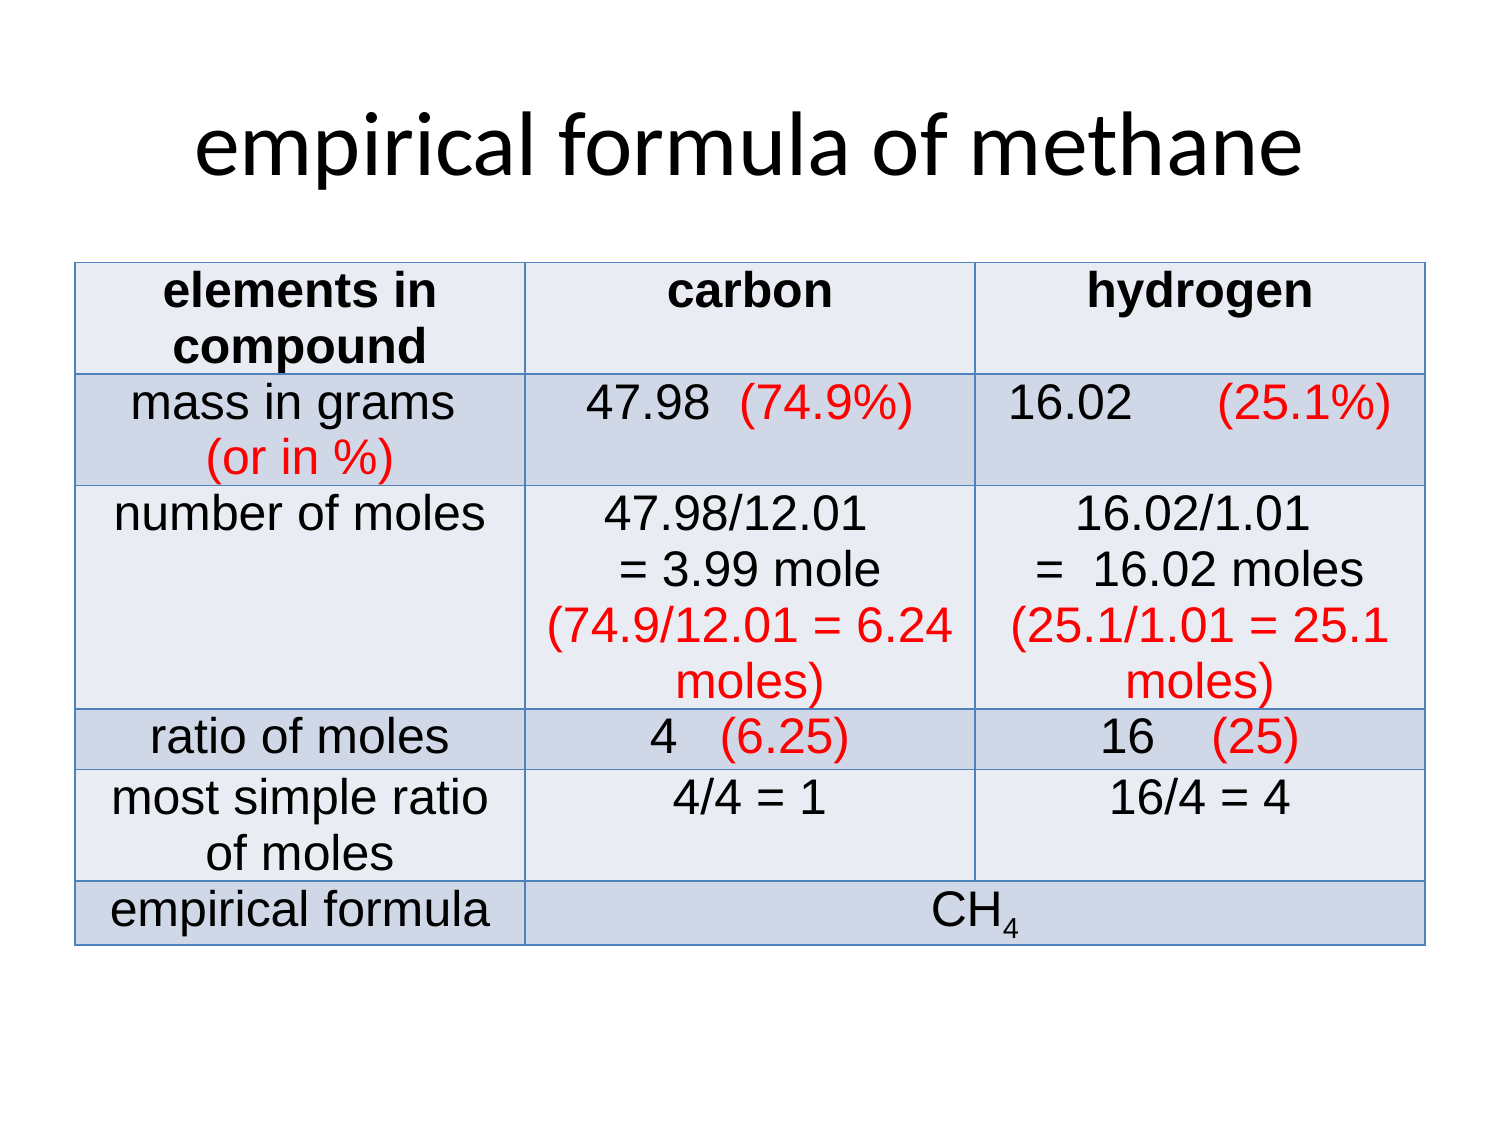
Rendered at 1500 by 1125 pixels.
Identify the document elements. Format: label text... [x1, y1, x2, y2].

table_cell empirical formula [76, 882, 524, 944]
table_cell 16 (25) [976, 710, 1424, 769]
table_cell 47.98 (74.9%) [526, 375, 974, 485]
table_header elements in compound [76, 263, 524, 373]
table_cell 16.02 (25.1%) [976, 375, 1424, 485]
table_cell 4 (6.25) [526, 710, 974, 769]
table_cell ratio of moles [76, 710, 524, 769]
table_cell CH4 [526, 882, 1424, 944]
table_header carbon [526, 263, 974, 373]
table_cell 16.02/1.01 = 16.02 moles (25.1/1.01 = 25.1 moles) [976, 486, 1424, 708]
table_cell 16/4 = 4 [976, 770, 1424, 880]
title empirical formula of methane [75, 45, 1425, 233]
table_cell number of moles [76, 486, 524, 708]
table_cell 47.98/12.01 = 3.99 mole (74.9/12.01 = 6.24 moles) [526, 486, 974, 708]
table_header hydrogen [976, 263, 1424, 373]
table_cell 4/4 = 1 [526, 770, 974, 880]
table_cell most simple ratio of moles [76, 770, 524, 880]
table_cell mass in grams (or in %) [76, 375, 524, 485]
